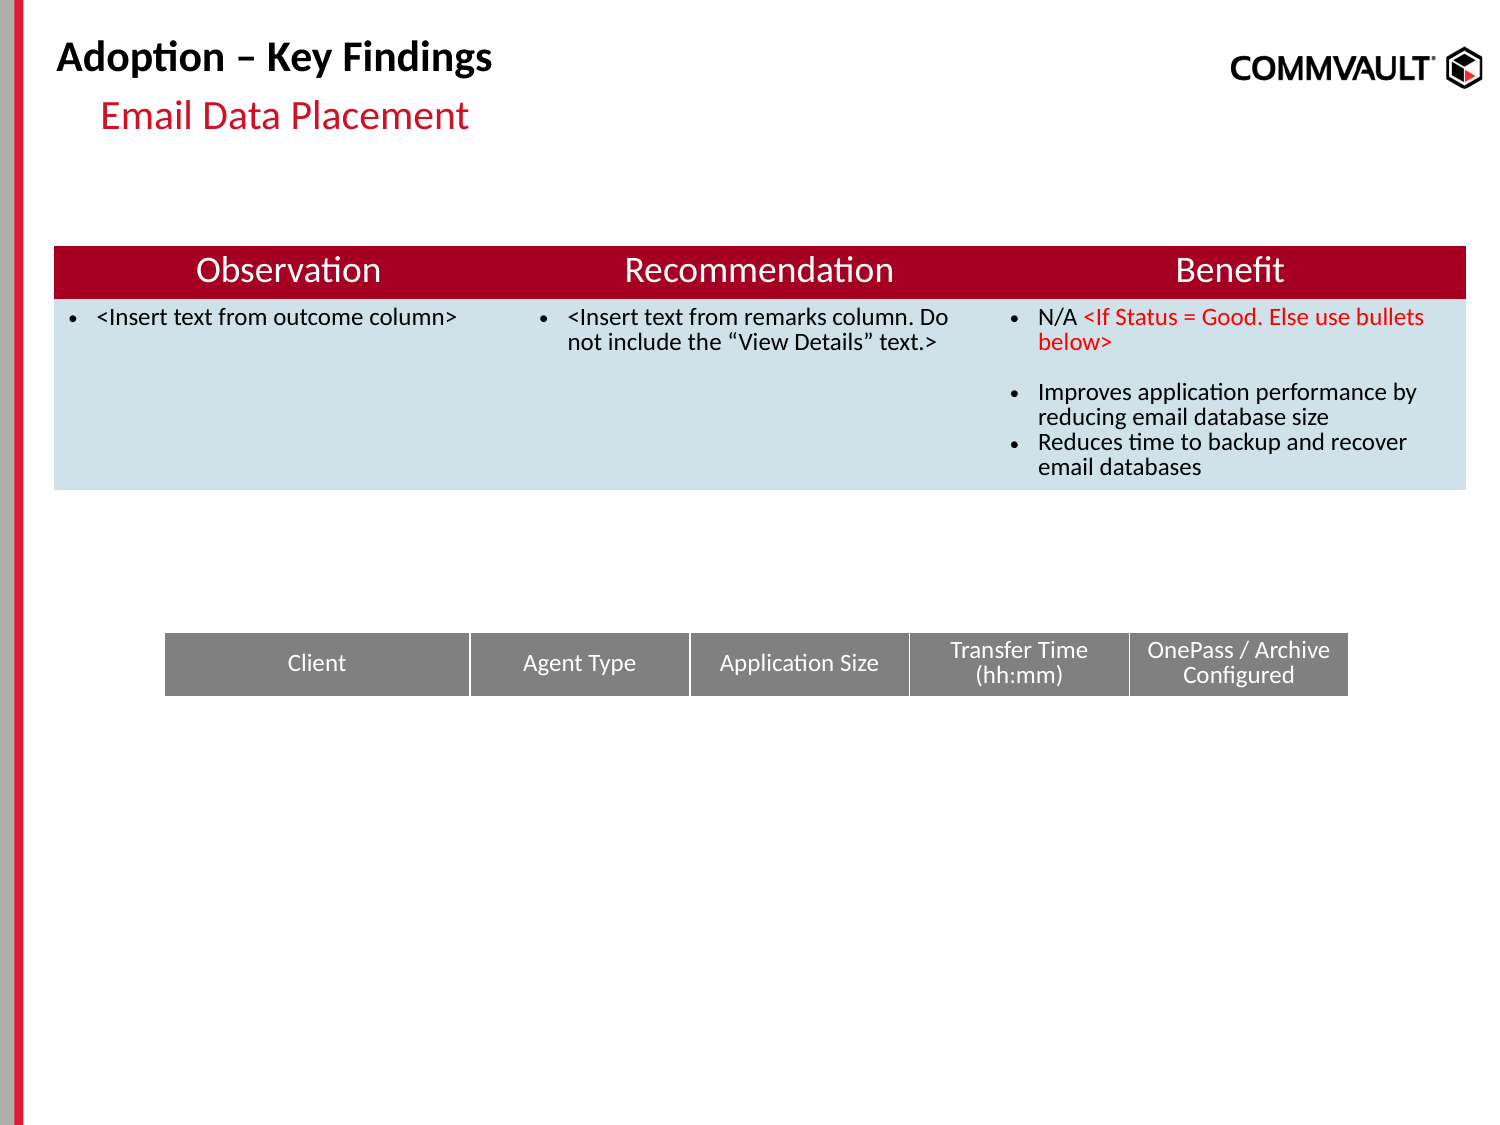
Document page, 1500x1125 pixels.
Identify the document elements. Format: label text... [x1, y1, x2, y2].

table_header Benefit [995, 246, 1466, 299]
table_cell <Insert text from outcome column> [54, 299, 524, 490]
table_header OnePass / Archive Configured [1130, 633, 1348, 696]
table_header Recommendation [524, 246, 995, 299]
title Adoption – Key Findings [41, 30, 1232, 90]
table_header Client [165, 633, 469, 696]
list Email Data Placement [85, 89, 1232, 150]
table_cell N/A <If Status = Good. Else use bullets below> Improves application performance by reducing email database size Reduces time to backup and recover email databases [995, 299, 1466, 490]
table_header Observation [54, 246, 524, 299]
picture [1232, 46, 1483, 89]
table_header Agent Type [471, 633, 689, 696]
table_cell <Insert text from remarks column. Do not include the “View Details” text.> [524, 299, 995, 490]
table_header Transfer Time (hh:mm) [910, 633, 1129, 696]
table_header Application Size [691, 633, 909, 696]
